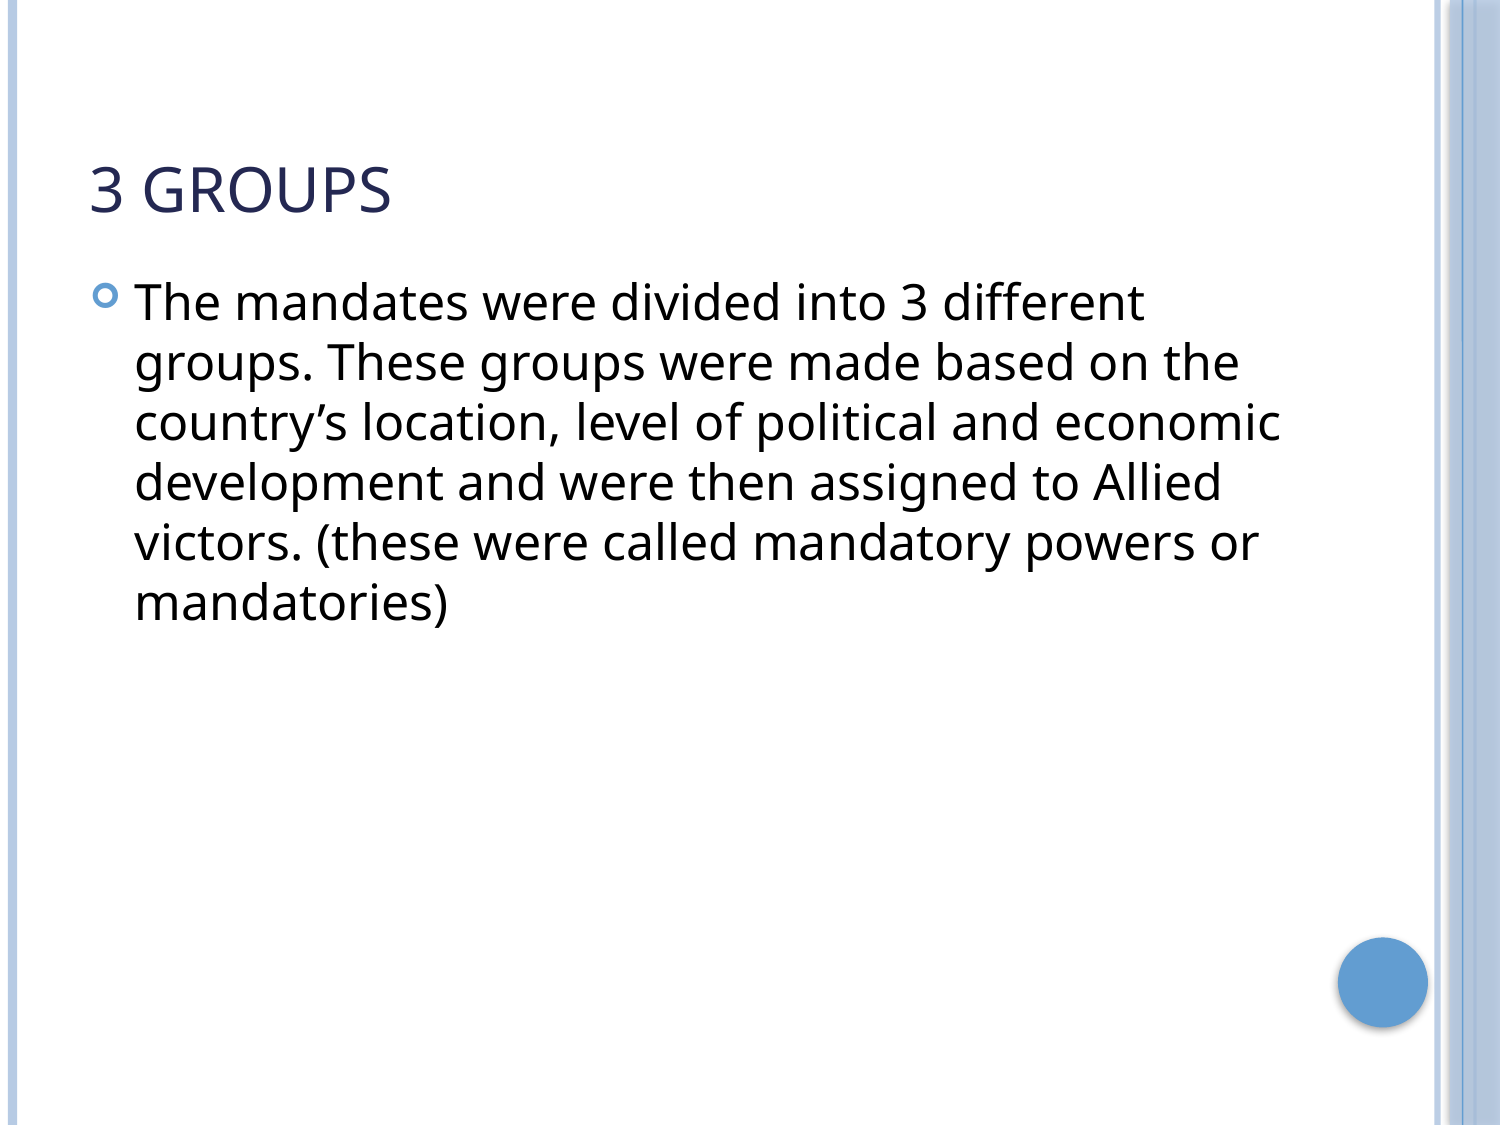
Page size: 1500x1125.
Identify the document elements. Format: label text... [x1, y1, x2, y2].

title 3 groups [75, 45, 1300, 233]
list The mandates were divided into 3 different groups. These groups were made based on the country’s location, level of political and economic development and were then assigned to Allied victors. (these were called mandatory powers or mandatories) [75, 262, 1300, 1062]
